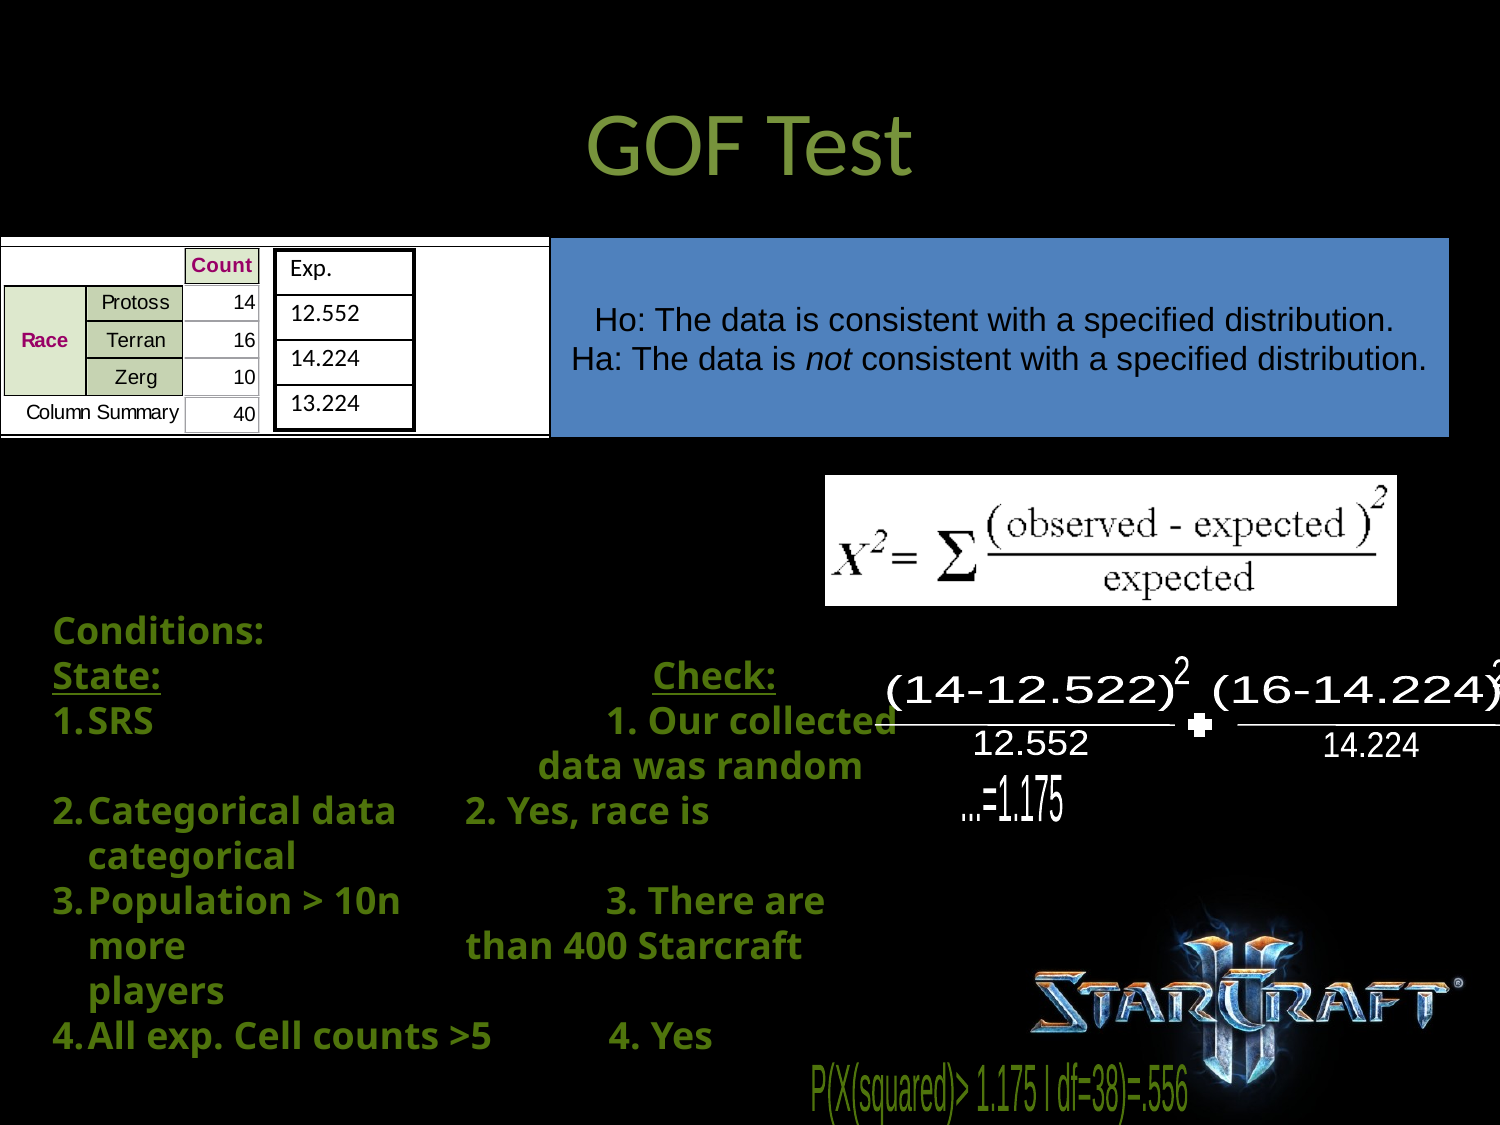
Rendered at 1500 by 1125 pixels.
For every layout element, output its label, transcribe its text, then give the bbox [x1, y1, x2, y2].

picture [999, 863, 1500, 1125]
text_box [1187, 712, 1213, 738]
title GOF Test [74, 44, 1426, 233]
picture [0, 237, 663, 438]
text_box Conditions: State: Check: SRS 1. Our collected data was random Categorical data 2. Yes, race is categorical Population > 10n 3. There are more than 400 Starcraft players All exp. Cell counts >5 4. Yes [37, 599, 938, 1065]
picture [824, 474, 1398, 607]
text_box Ho: The data is consistent with a specified distribution. Ha: The data is not consistent with a specified distribution. [663, 237, 1450, 438]
